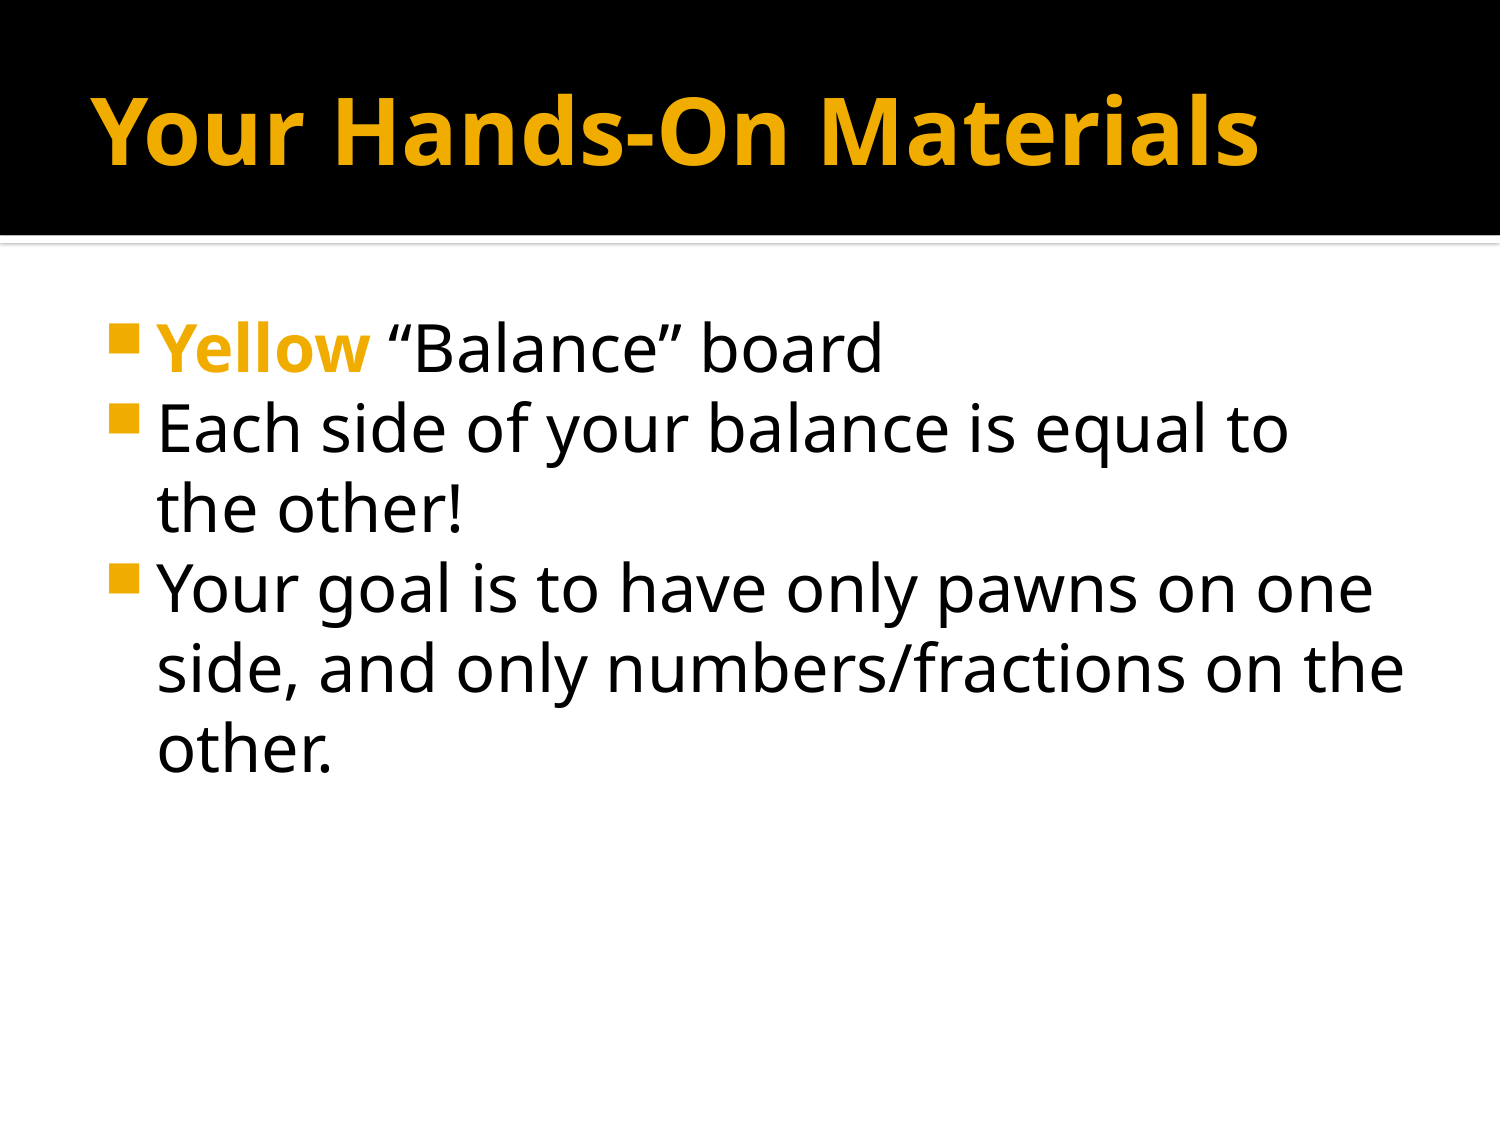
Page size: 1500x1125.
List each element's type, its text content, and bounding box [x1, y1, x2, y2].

title Your Hands-On Materials [75, 25, 1425, 231]
list Yellow “Balance” board Each side of your balance is equal to the other! Your goal is to have only pawns on one side, and only numbers/fractions on the other. [75, 291, 1425, 1050]
